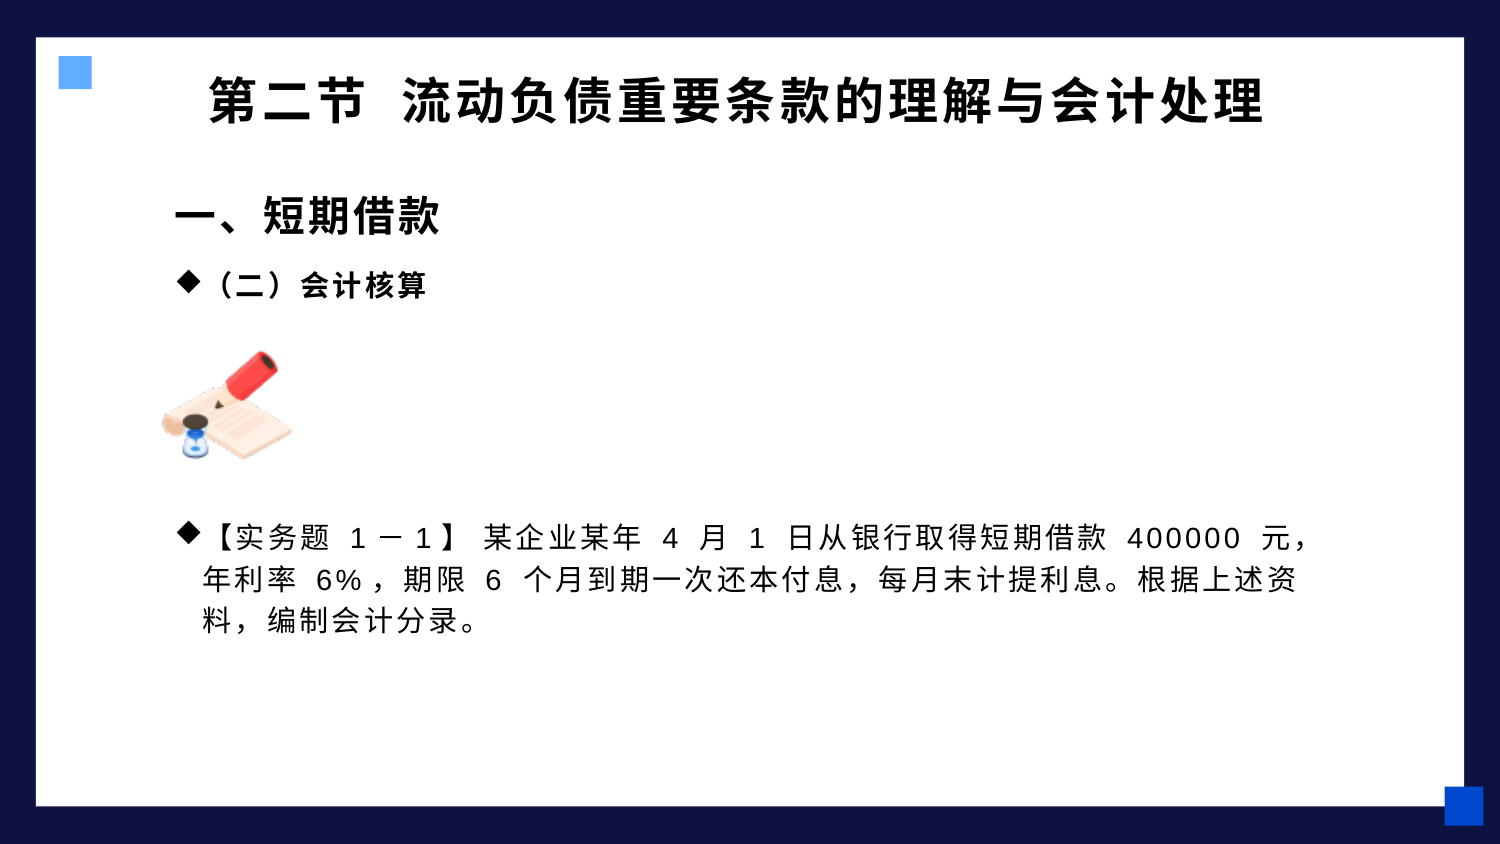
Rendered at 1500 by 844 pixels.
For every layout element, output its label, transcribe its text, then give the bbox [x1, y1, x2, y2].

picture [147, 327, 298, 478]
list 一、短期借款 （二）会计核算 【实务题 1－1】 某企业某年 4 月 1 日从银行取得短期借款 400000 元，年利率 6%，期限 6 个月到期一次还本付息，每月末计提利息。根据上述资料，编制会计分录。 [157, 179, 1343, 604]
title 第二节 流动负债重要条款的理解与会计处理 [141, 48, 1327, 138]
